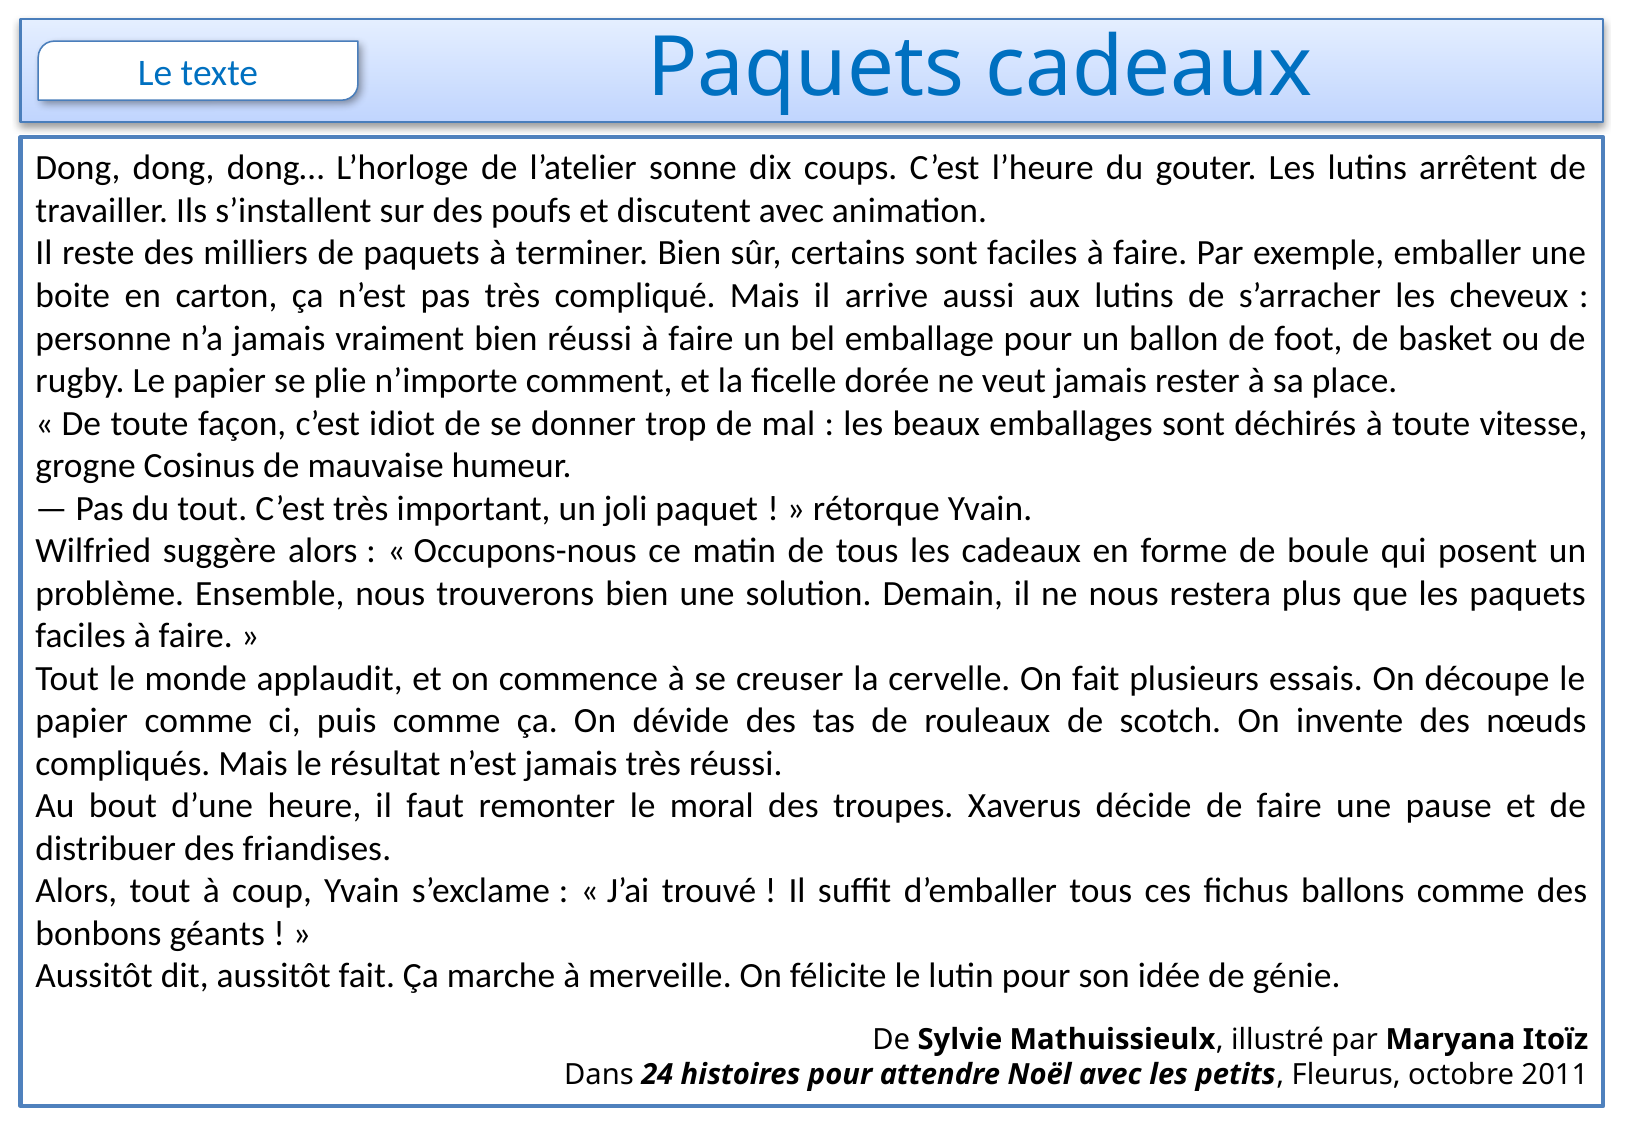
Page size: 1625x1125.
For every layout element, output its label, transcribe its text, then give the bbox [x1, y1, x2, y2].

title Paquets cadeaux [357, 4, 1604, 120]
list Dong, dong, dong… L’horloge de l’atelier sonne dix coups. C’est l’heure du gouter. Les lutins arrêtent de travailler. Ils s’installent sur des poufs et discutent avec animation. Il reste des milliers de paquets à terminer. Bien sûr, certains sont faciles à faire. Par exemple, emballer une boite en carton, ça n’est pas très compliqué. Mais il arrive aussi aux lutins de s’arracher les cheveux : personne n’a jamais vraiment bien réussi à faire un bel emballage pour un ballon de foot, de basket ou de rugby. Le papier se plie n’importe comment, et la ficelle dorée ne veut jamais rester à sa place. « De toute façon, c’est idiot de se donner trop de mal : les beaux emballages sont déchirés à toute vitesse, grogne Cosinus de mauvaise humeur. — Pas du tout. C’est très important, un joli paquet ! » rétorque Yvain. Wilfried suggère alors : « Occupons-nous ce matin de tous les cadeaux en forme de boule qui posent un problème. Ensemble, nous trouverons bien une solution. Demain, il ne nous restera plus que les paquets faciles à faire. » Tout le monde applaudit, et on commence à se creuser la cervelle. On fait plusieurs essais. On découpe le papier comme ci, puis comme ça. On dévide des tas de rouleaux de scotch. On invente des nœuds compliqués. Mais le résultat n’est jamais très réussi. Au bout d’une heure, il faut remonter le moral des troupes. Xaverus décide de faire une pause et de distribuer des friandises. Alors, tout à coup, Yvain s’exclame : « J’ai trouvé ! Il suffit d’emballer tous ces fichus ballons comme des bonbons géants ! » Aussitôt dit, aussitôt fait. Ça marche à merveille. On félicite le lutin pour son idée de génie. De Sylvie Mathuissieulx, illustré par Maryana Itoïz Dans 24 histoires pour attendre Noël avec les petits, Fleurus, octobre 2011 [18, 135, 1605, 1108]
